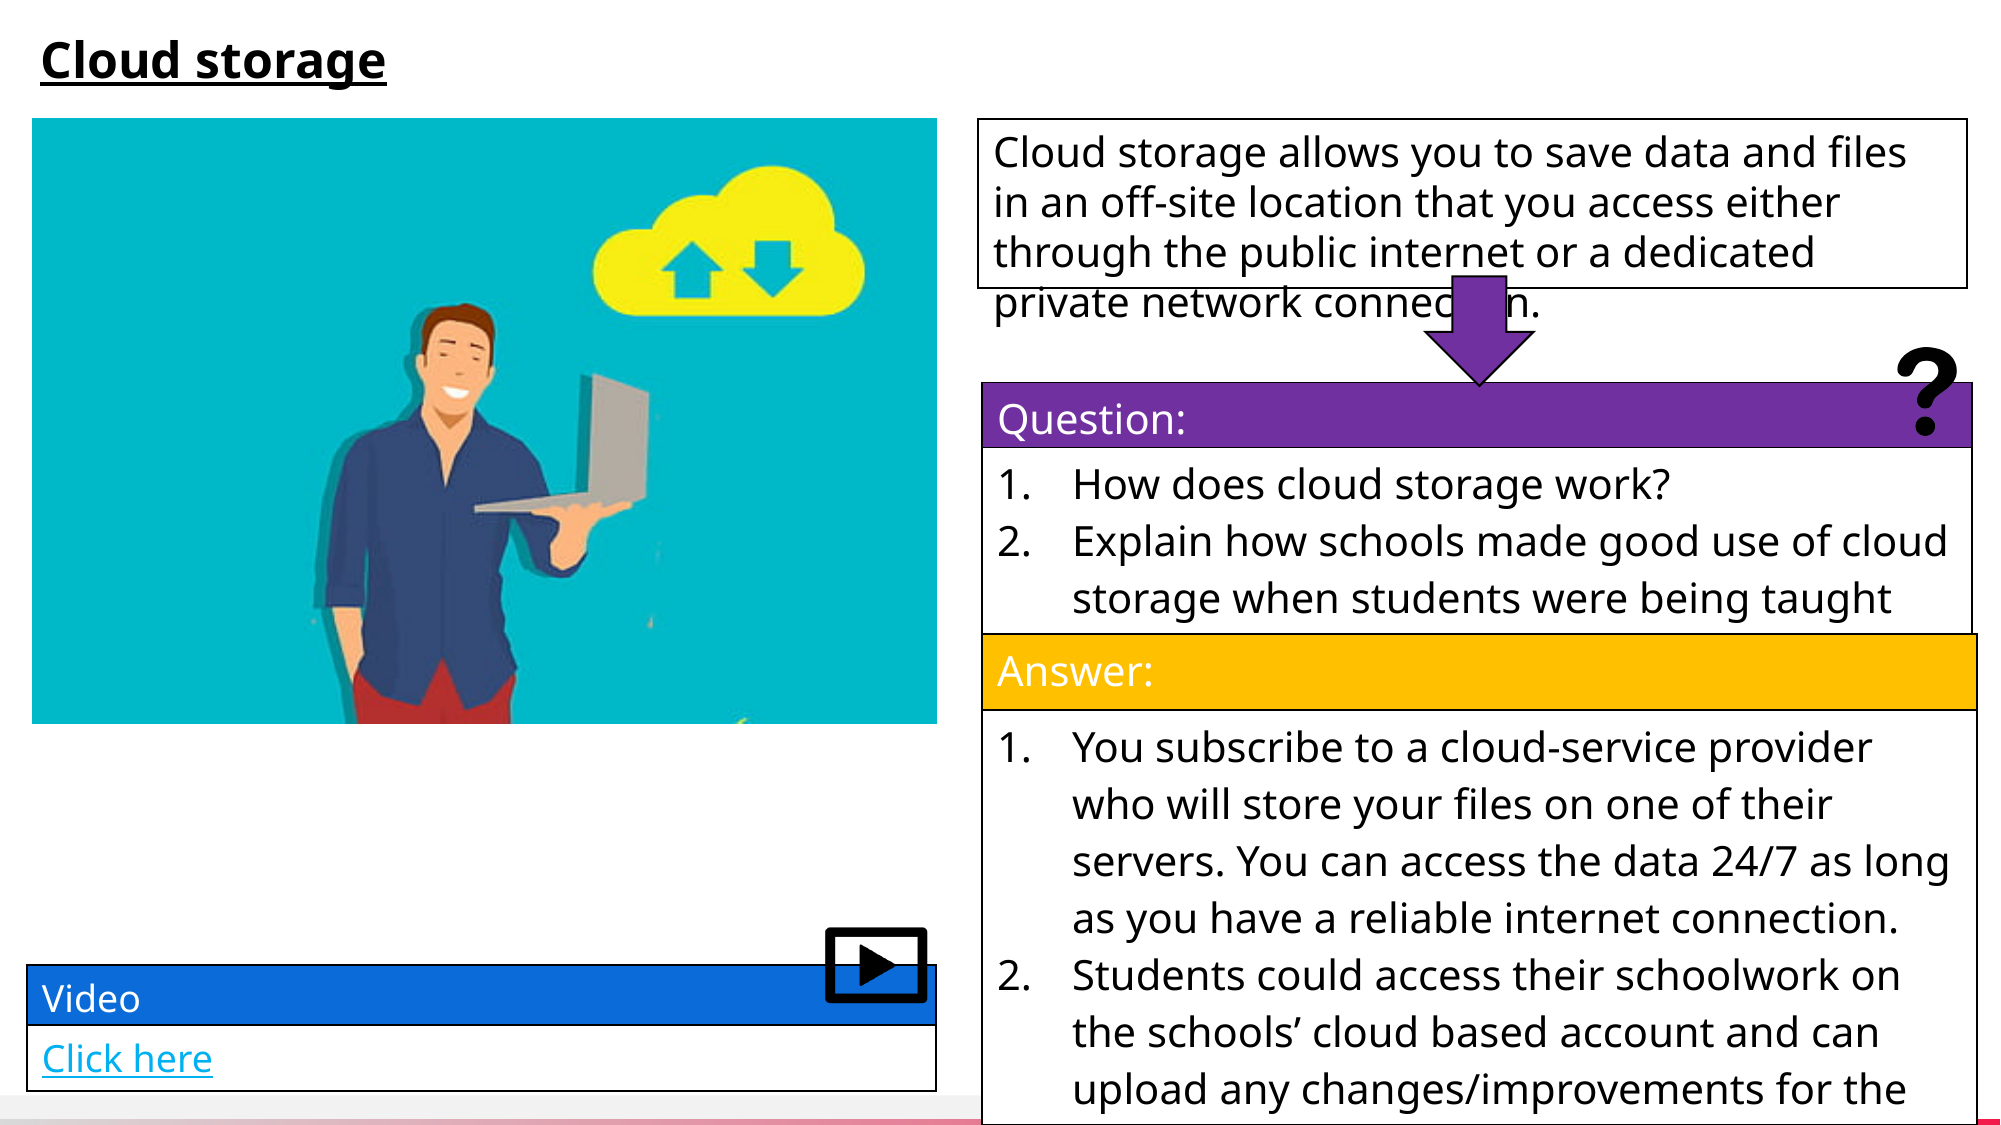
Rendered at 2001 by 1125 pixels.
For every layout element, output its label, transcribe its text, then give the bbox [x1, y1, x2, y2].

picture [32, 118, 937, 724]
table_header Answer: [983, 635, 1976, 709]
text_box Cloud storage allows you to save data and files in an off-site location that you access either through the public internet or a dedicated private network connection. [977, 118, 1968, 289]
table_cell Click here [28, 1026, 935, 1090]
table_header Question: [983, 383, 1971, 447]
table_cell You subscribe to a cloud-service provider who will store your files on one of their servers. You can access the data 24/7 as long as you have a reliable internet connection. Students could access their schoolwork on the schools’ cloud based account and can upload any changes/improvements for the teacher to assess. [983, 711, 1976, 1124]
text_box [1422, 275, 1536, 388]
table_header Video [28, 966, 815, 1024]
picture [1882, 347, 1972, 436]
table_cell How does cloud storage work? Explain how schools made good use of cloud storage when students were being taught remotely? [983, 448, 1971, 633]
picture [815, 904, 937, 1026]
text_box Cloud storage [25, 21, 1095, 96]
